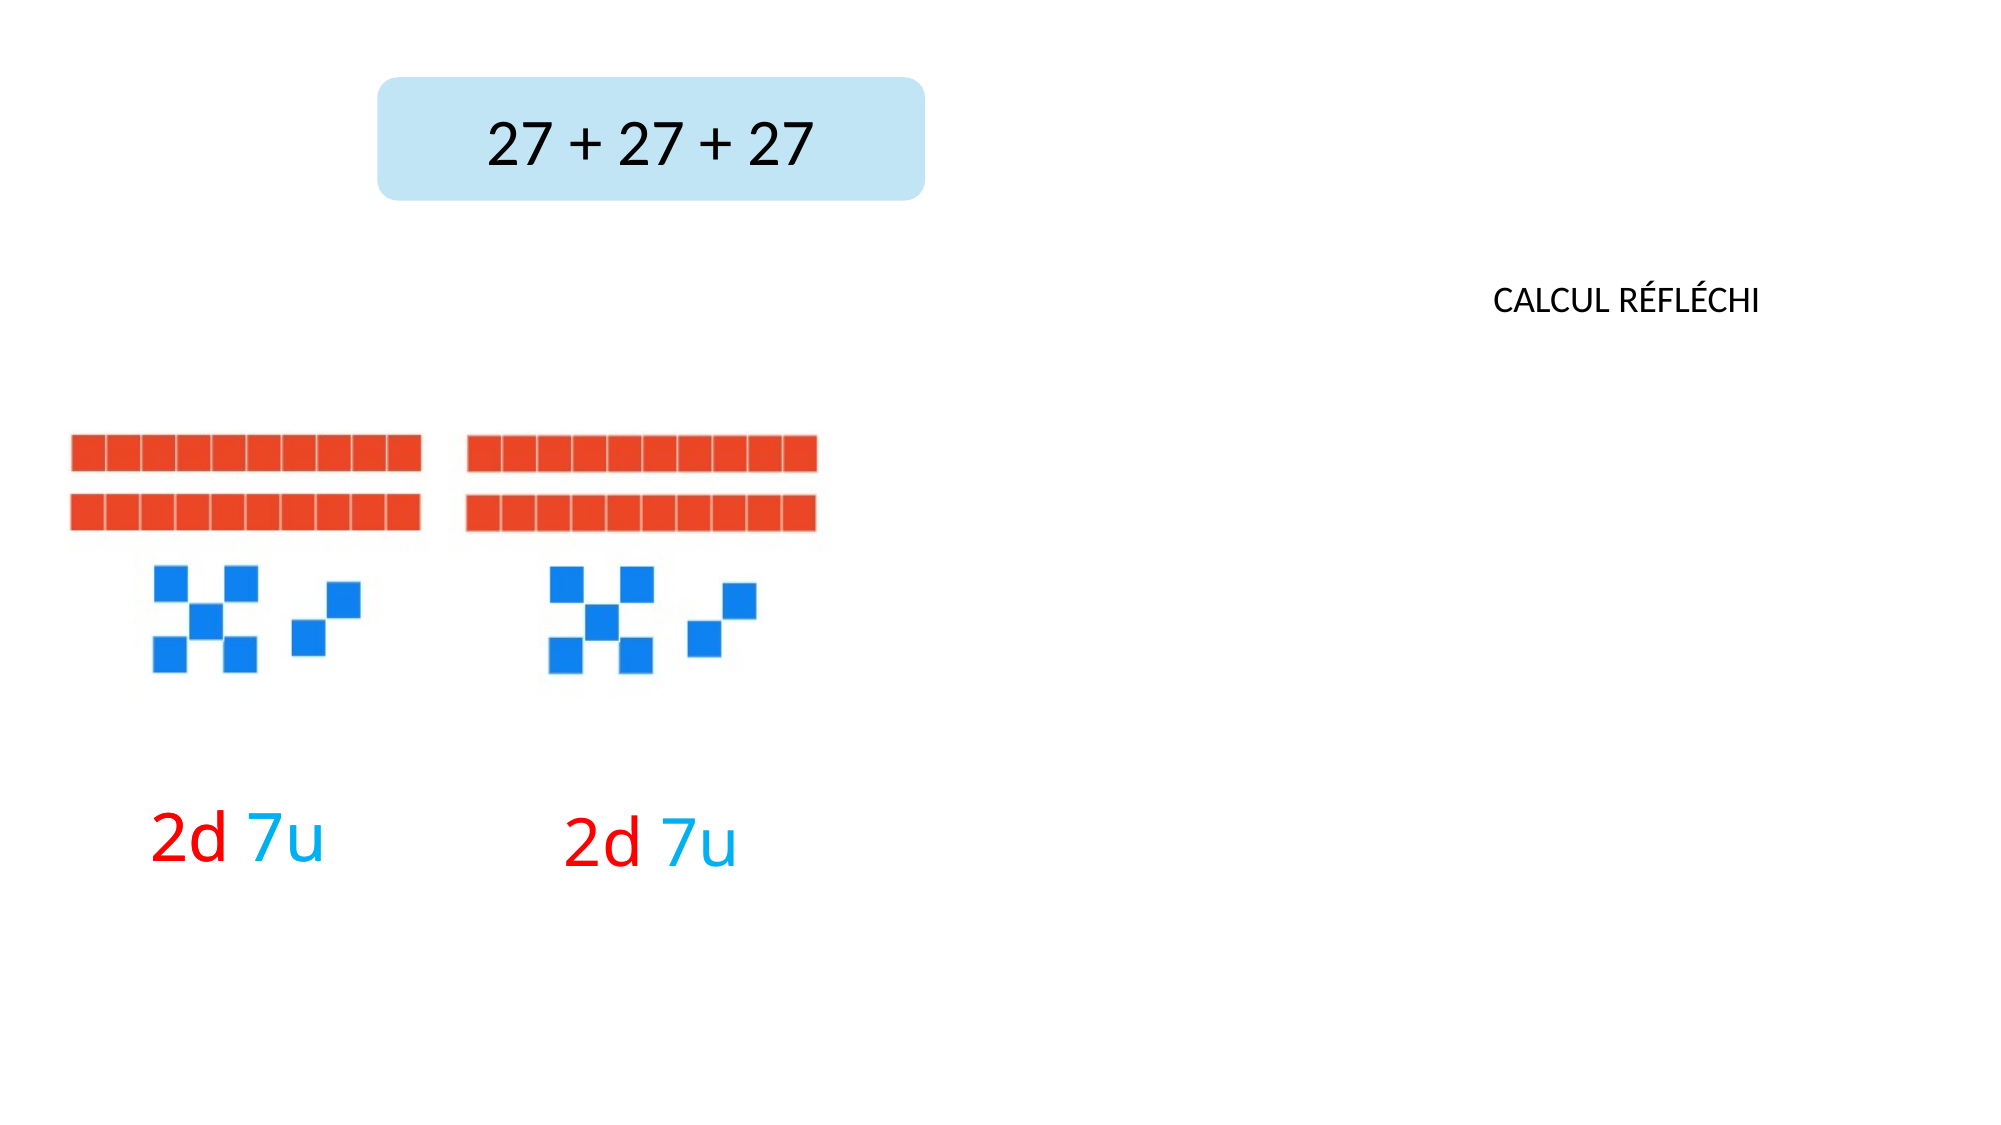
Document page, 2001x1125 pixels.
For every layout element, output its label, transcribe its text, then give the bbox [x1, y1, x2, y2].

text_box 27 + 27 + 27 [375, 75, 927, 203]
text_box 2d 7u [549, 792, 844, 887]
picture [0, 358, 845, 751]
text_box 2d 7u [135, 787, 468, 883]
text_box CALCUL RÉFLÉCHI [1478, 268, 1786, 328]
